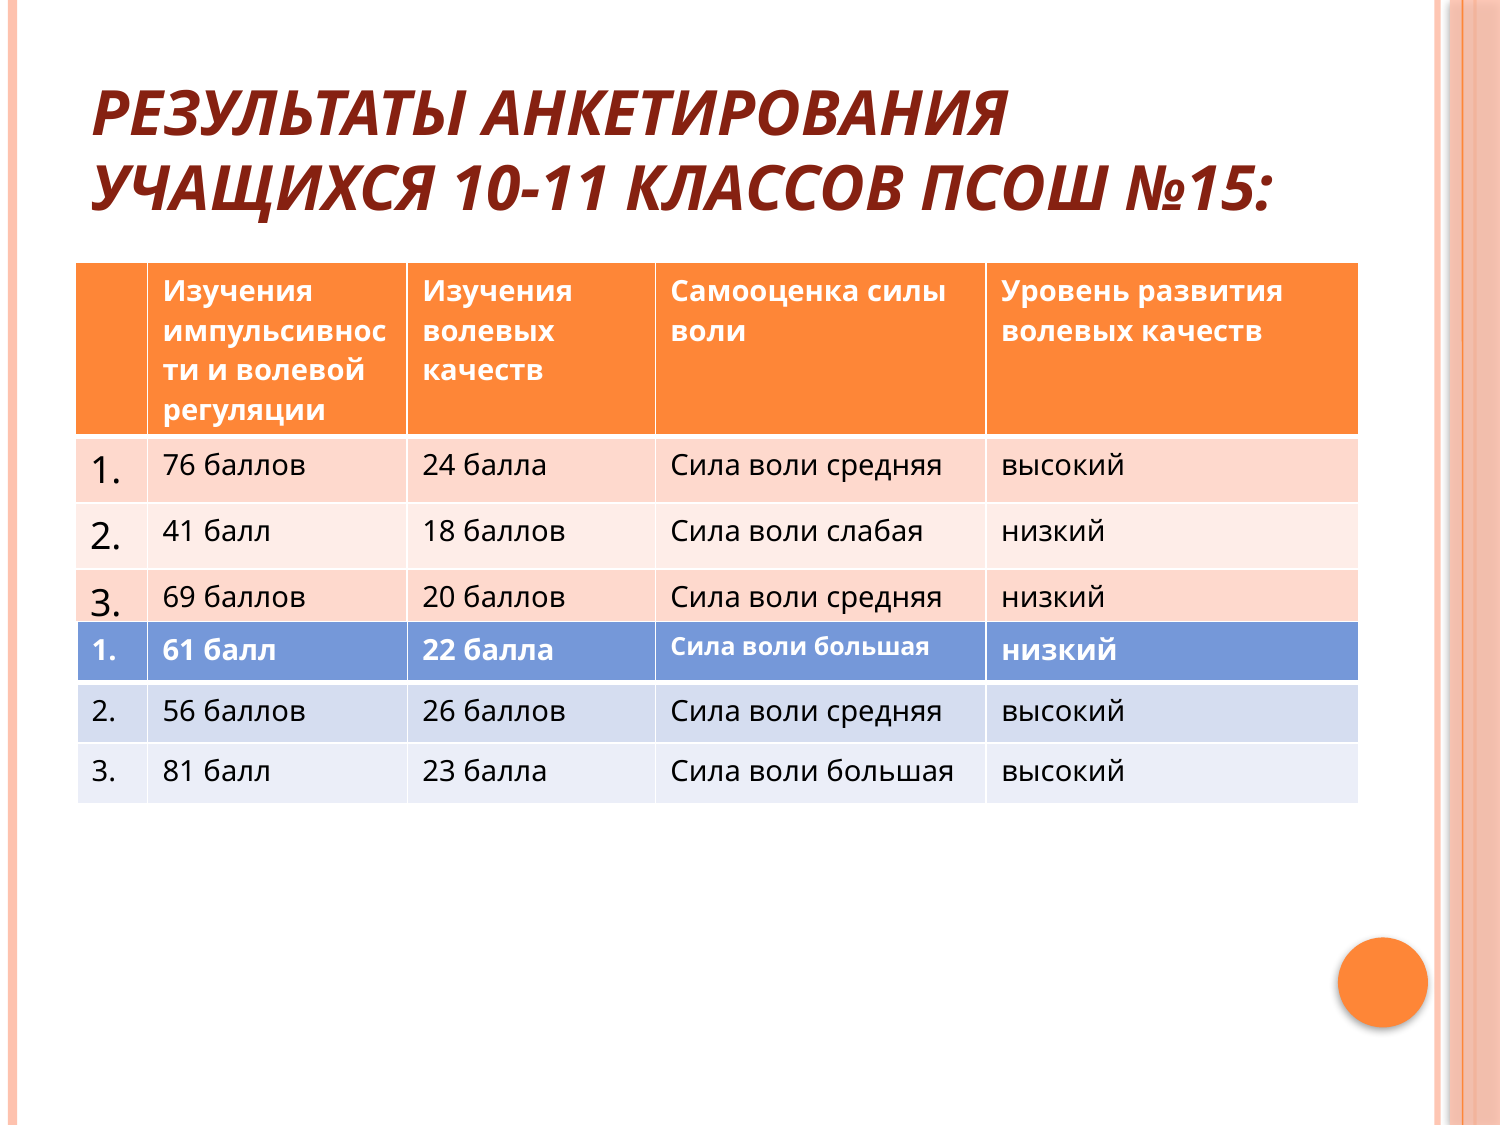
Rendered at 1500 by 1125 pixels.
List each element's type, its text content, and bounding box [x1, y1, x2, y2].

table_cell 23 балла [408, 744, 655, 803]
table_cell 2. [76, 504, 147, 568]
table_cell Сила воли средняя [656, 439, 985, 502]
table_header Сила воли большая [656, 622, 985, 680]
table_header 22 балла [408, 622, 655, 680]
table_cell 24 балла [408, 439, 655, 502]
table_cell 1. [76, 439, 147, 502]
table_header 61 балл [148, 622, 407, 680]
title Результаты анкетирования учащихся 10-11 классов ПСОШ №15: [76, 42, 1302, 231]
table_cell 76 баллов [148, 439, 406, 502]
table_cell 3. [78, 744, 147, 803]
table_cell 20 баллов [408, 570, 655, 621]
table_header низкий [987, 622, 1358, 680]
table_cell Сила воли слабая [656, 504, 985, 568]
table_cell высокий [987, 439, 1358, 502]
table_header Самооценка силы воли [656, 263, 985, 434]
table_cell Сила воли средняя [656, 570, 985, 621]
table_header Уровень развития волевых качеств [987, 263, 1358, 434]
table_cell Сила воли средняя [656, 685, 985, 742]
table_cell 3. [76, 570, 147, 621]
table_cell 81 балл [148, 744, 407, 803]
table_header [76, 263, 147, 434]
table_cell высокий [987, 744, 1358, 803]
table_cell низкий [987, 504, 1358, 568]
table_cell Сила воли большая [656, 744, 985, 803]
table_cell 26 баллов [408, 685, 655, 742]
table_cell 2. [78, 685, 147, 742]
table_header 1. [78, 622, 147, 680]
table_header Изучения волевых качеств [408, 263, 655, 434]
table_cell низкий [987, 570, 1358, 621]
table_cell 56 баллов [148, 685, 407, 742]
table_cell высокий [987, 685, 1358, 742]
table_header Изучения импульсивности и волевой регуляции [148, 263, 406, 434]
table_cell 41 балл [148, 504, 406, 568]
table_cell 69 баллов [148, 570, 406, 621]
table_cell 18 баллов [408, 504, 655, 568]
